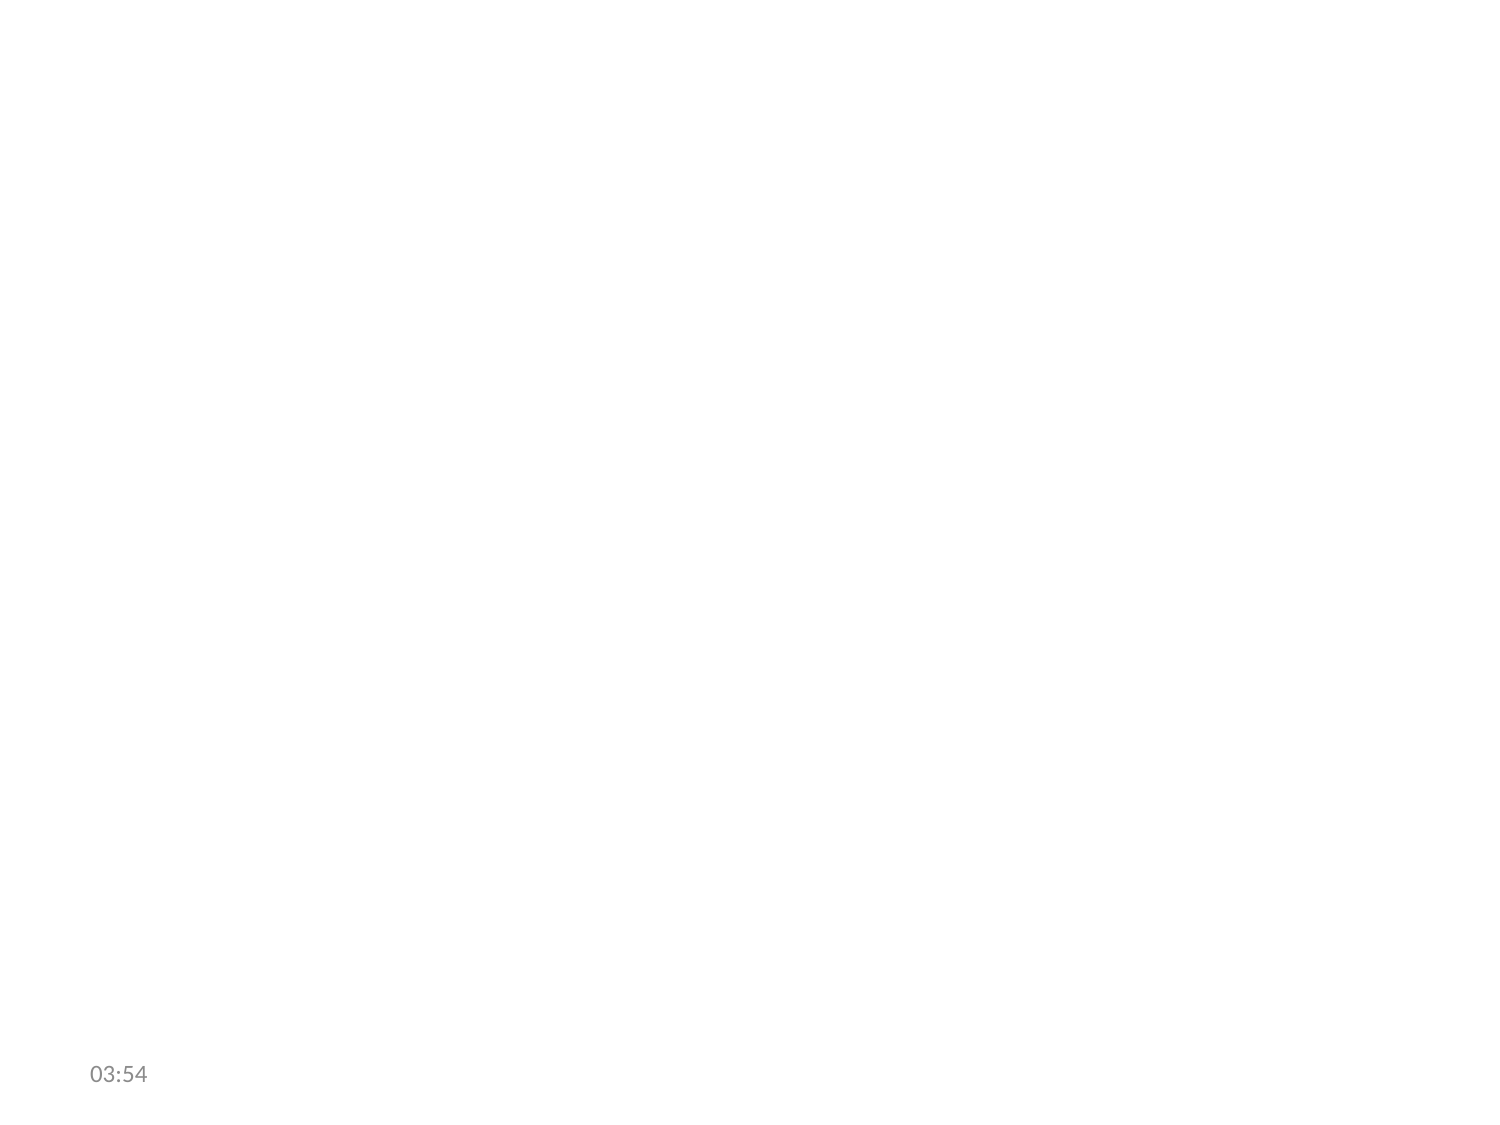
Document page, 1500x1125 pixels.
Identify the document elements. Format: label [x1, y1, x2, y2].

slide_number [75, 1042, 425, 1103]
